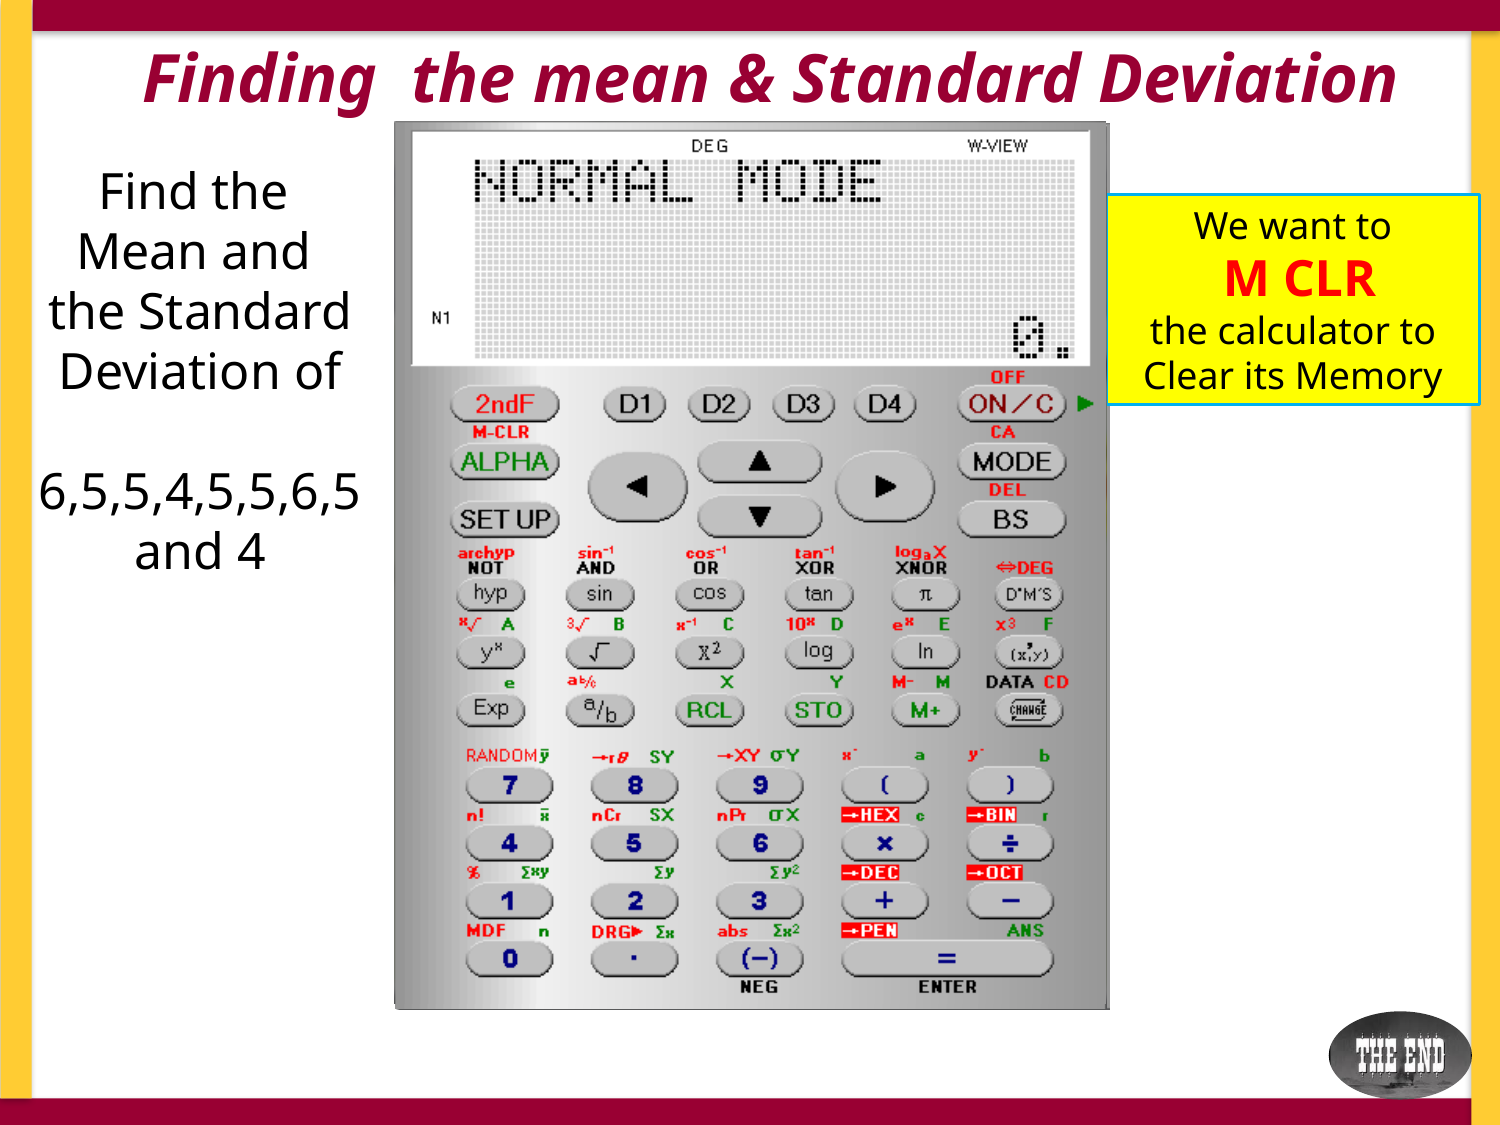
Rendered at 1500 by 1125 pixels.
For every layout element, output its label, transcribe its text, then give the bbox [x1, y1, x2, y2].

picture [1328, 1011, 1472, 1100]
text_box We want to M CLR the calculator to Clear its Memory [1113, 194, 1480, 405]
picture [394, 120, 1110, 1011]
